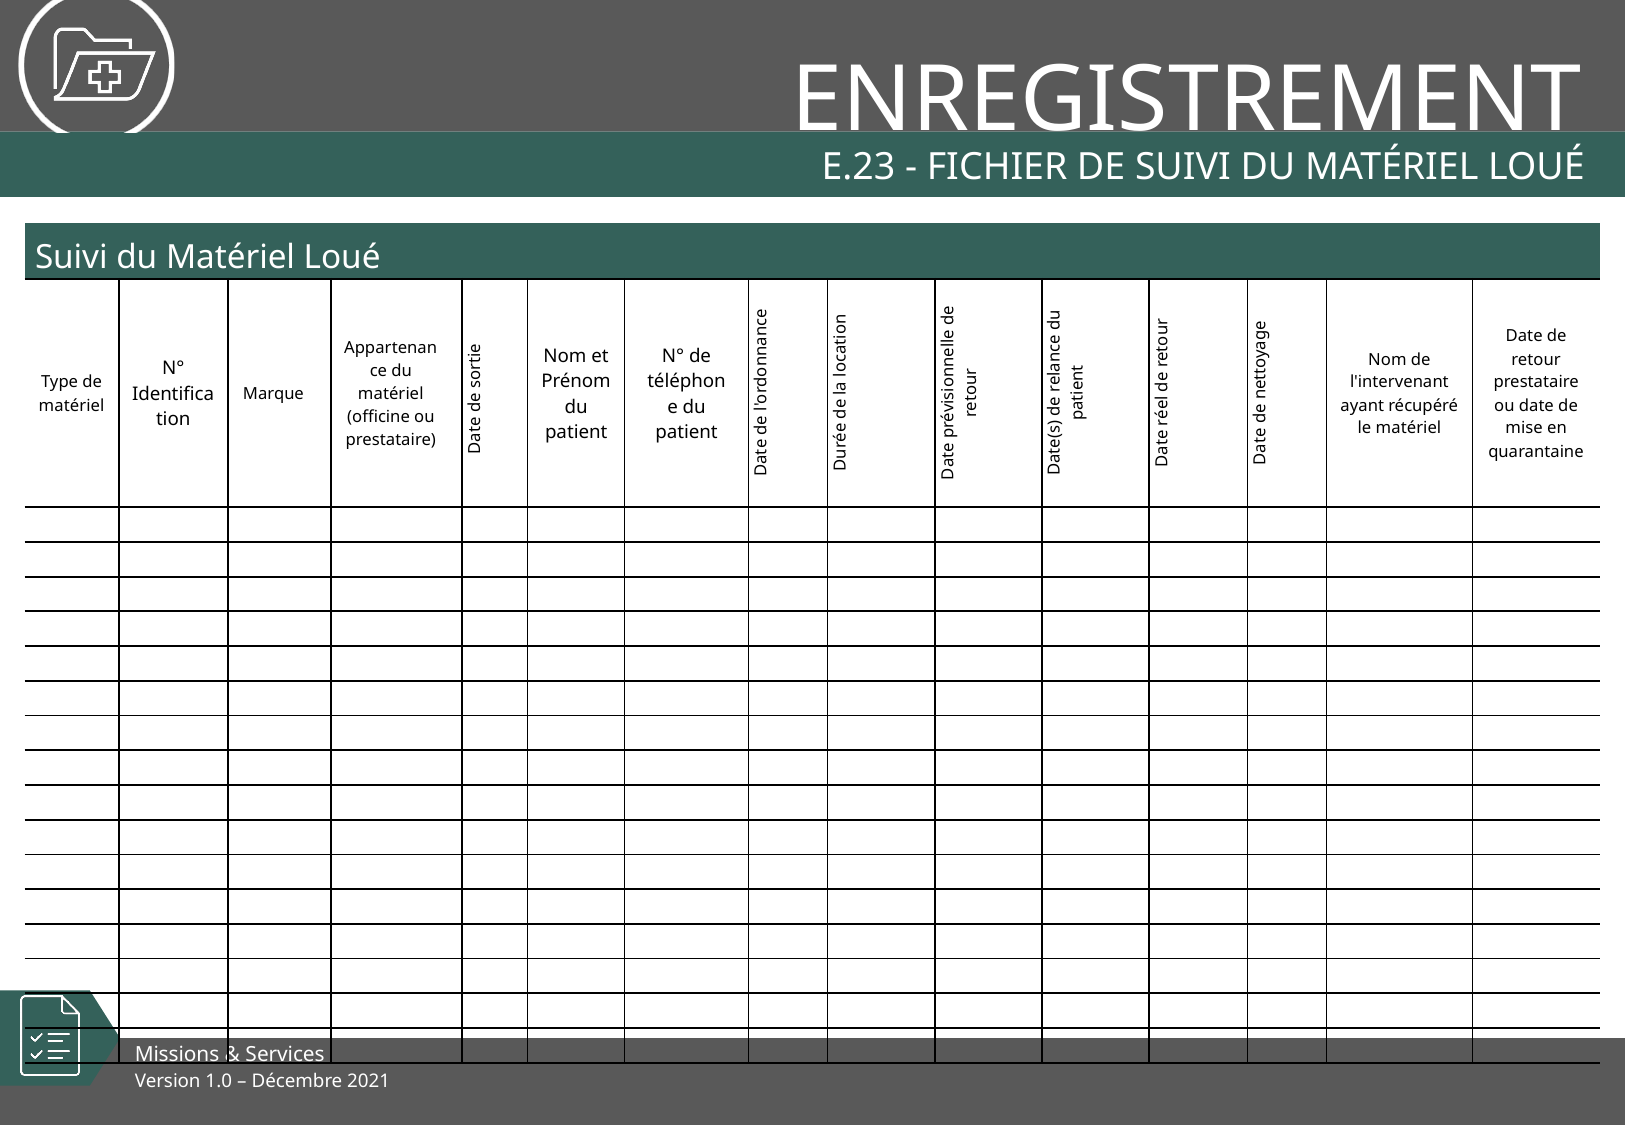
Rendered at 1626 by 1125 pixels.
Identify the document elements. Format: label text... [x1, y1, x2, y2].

table_cell [1473, 786, 1600, 819]
table_cell [1327, 647, 1472, 680]
table_cell N° Identification [120, 280, 227, 506]
table_cell [749, 925, 827, 958]
table_cell [625, 1029, 748, 1062]
table_cell [1043, 925, 1148, 958]
table_cell Date de nettoyage [1248, 280, 1326, 506]
table_cell [936, 959, 1041, 992]
table_cell [1248, 682, 1326, 715]
table_cell [25, 786, 118, 819]
table_cell [828, 890, 934, 923]
table_cell Durée de la location [828, 280, 934, 506]
table_cell [828, 925, 934, 958]
table_cell [332, 821, 461, 854]
title E.23 - Fichier de suivi du matériel loué [511, 139, 1601, 196]
table_cell [25, 1029, 118, 1062]
table_cell [1327, 786, 1472, 819]
table_cell [1043, 890, 1148, 923]
table_cell Appartenance du matériel (officine ou prestataire) [332, 280, 461, 506]
table_cell [463, 925, 527, 958]
table_cell [828, 821, 934, 854]
table_cell [1473, 682, 1600, 715]
table_cell [332, 786, 461, 819]
table_cell [625, 716, 748, 749]
table_cell [1248, 508, 1326, 541]
table_cell [463, 751, 527, 784]
table_cell [936, 612, 1041, 645]
table_cell [1248, 994, 1326, 1027]
table_cell Date de l'ordonnance [749, 280, 827, 506]
table_cell [749, 578, 827, 610]
table_cell [936, 543, 1041, 576]
table_cell Nom de l'intervenant ayant récupéré le matériel [1327, 280, 1472, 506]
table_cell [749, 612, 827, 645]
table_cell [828, 578, 934, 610]
table_cell [828, 959, 934, 992]
picture [20, 995, 80, 1076]
table_cell [936, 855, 1041, 888]
table_cell [936, 647, 1041, 680]
table_cell [1327, 821, 1472, 854]
table_cell [1248, 890, 1326, 923]
table_cell [1043, 1029, 1148, 1062]
table_cell [828, 682, 934, 715]
table_cell [749, 994, 827, 1027]
table_cell [625, 855, 748, 888]
table_cell [936, 716, 1041, 749]
table_cell Type de matériel [25, 280, 118, 506]
table_cell [229, 786, 330, 819]
table_cell [463, 890, 527, 923]
table_cell [332, 925, 461, 958]
table_cell [828, 855, 934, 888]
table_cell [463, 508, 527, 541]
table_cell [229, 821, 330, 854]
table_cell [1043, 682, 1148, 715]
table_cell Date prévisionnelle de retour [936, 280, 1041, 506]
table_cell [25, 925, 118, 958]
table_cell [1150, 959, 1247, 992]
table_cell [1473, 612, 1600, 645]
table_cell [528, 925, 624, 958]
table_cell [229, 890, 330, 923]
table_cell [229, 647, 330, 680]
table_cell [1248, 821, 1326, 854]
table_cell [332, 994, 461, 1027]
table_cell [528, 647, 624, 680]
table_cell [463, 821, 527, 854]
table_cell [1327, 682, 1472, 715]
table_cell [936, 682, 1041, 715]
table_cell [1043, 578, 1148, 610]
table_cell [749, 1029, 827, 1062]
table_cell [120, 578, 227, 610]
table_cell [1327, 508, 1472, 541]
table_cell [1473, 821, 1600, 854]
table_cell [229, 612, 330, 645]
table_cell [463, 647, 527, 680]
table_cell [828, 508, 934, 541]
table_cell [1473, 855, 1600, 888]
table_header [1472, 223, 1600, 278]
table_cell [749, 647, 827, 680]
table_cell [1327, 578, 1472, 610]
table_cell [120, 612, 227, 645]
table_cell [828, 994, 934, 1027]
table_cell [1473, 890, 1600, 923]
table_cell [528, 543, 624, 576]
table_cell Date réel de retour [1150, 280, 1247, 506]
table_cell [828, 716, 934, 749]
table_cell [120, 751, 227, 784]
table_cell [625, 925, 748, 958]
table_cell [25, 682, 118, 715]
table_cell [1248, 647, 1326, 680]
table_cell [463, 612, 527, 645]
table_cell [120, 959, 227, 992]
table_cell [1150, 751, 1247, 784]
table_cell [120, 716, 227, 749]
table_cell [120, 855, 227, 888]
table_cell [1248, 786, 1326, 819]
table_cell [1150, 578, 1247, 610]
table_cell [229, 578, 330, 610]
table_cell [229, 855, 330, 888]
table_cell [749, 716, 827, 749]
table_header [1247, 223, 1327, 278]
table_cell [528, 716, 624, 749]
table_cell [625, 612, 748, 645]
table_cell [463, 855, 527, 888]
table_cell [1043, 508, 1148, 541]
table_cell [1043, 821, 1148, 854]
table_cell [229, 1029, 330, 1062]
table_cell [1327, 959, 1472, 992]
table_cell [749, 821, 827, 854]
table_cell [120, 821, 227, 854]
picture [18, 0, 175, 133]
table_cell [1043, 543, 1148, 576]
table_cell [528, 786, 624, 819]
table_cell [528, 682, 624, 715]
table_cell [1150, 855, 1247, 888]
table_cell [120, 1029, 227, 1062]
table_cell [1248, 543, 1326, 576]
table_cell [936, 821, 1041, 854]
table_cell [625, 543, 748, 576]
table_cell Marque [229, 280, 330, 506]
table_cell [332, 1029, 461, 1062]
table_cell [749, 855, 827, 888]
table_cell [1043, 612, 1148, 645]
table_cell [828, 543, 934, 576]
table_cell [120, 994, 227, 1027]
table_cell [1150, 647, 1247, 680]
table_cell [25, 578, 118, 610]
table_cell [1248, 612, 1326, 645]
table_cell [528, 1029, 624, 1062]
table_cell [1473, 716, 1600, 749]
table_cell [1327, 890, 1472, 923]
table_cell [528, 508, 624, 541]
table_cell [936, 890, 1041, 923]
table_cell [625, 578, 748, 610]
table_cell [749, 543, 827, 576]
table_cell [1043, 716, 1148, 749]
table_cell [1150, 612, 1247, 645]
table_cell [528, 612, 624, 645]
table_cell [229, 508, 330, 541]
table_cell [936, 751, 1041, 784]
table_cell [1043, 994, 1148, 1027]
table_cell [120, 508, 227, 541]
table_cell [1043, 751, 1148, 784]
table_cell [528, 855, 624, 888]
table_cell [332, 682, 461, 715]
table_cell [463, 1029, 527, 1062]
table_cell [1327, 716, 1472, 749]
table_cell [332, 578, 461, 610]
table_cell [1150, 786, 1247, 819]
table_cell [1473, 647, 1600, 680]
table_cell [528, 578, 624, 610]
table_cell [332, 855, 461, 888]
table_cell [25, 612, 118, 645]
table_cell [1150, 890, 1247, 923]
table_cell [1327, 543, 1472, 576]
table_cell [120, 647, 227, 680]
table_cell [528, 959, 624, 992]
table_cell [528, 821, 624, 854]
table_cell [1150, 821, 1247, 854]
table_cell [229, 716, 330, 749]
table_header [1149, 223, 1247, 278]
table_cell [828, 1029, 934, 1062]
table_cell [1327, 994, 1472, 1027]
table_cell [1327, 751, 1472, 784]
table_cell [936, 1029, 1041, 1062]
table_cell [25, 959, 118, 992]
table_cell [1043, 647, 1148, 680]
table_cell [1248, 716, 1326, 749]
table_cell [1248, 855, 1326, 888]
table_cell [229, 543, 330, 576]
table_cell [625, 959, 748, 992]
table_cell [229, 925, 330, 958]
table_cell [1248, 578, 1326, 610]
table_cell [749, 959, 827, 992]
table_cell [1248, 751, 1326, 784]
table_cell [936, 994, 1041, 1027]
table_cell [463, 994, 527, 1027]
table_cell [1248, 925, 1326, 958]
table_cell [1473, 578, 1600, 610]
table_cell [749, 751, 827, 784]
table_cell [332, 543, 461, 576]
table_cell [25, 994, 118, 1027]
table_cell [749, 786, 827, 819]
table_cell [463, 959, 527, 992]
table_cell Nom et Prénom du patient [528, 280, 624, 506]
table_cell Date de sortie [463, 280, 527, 506]
table_cell [528, 751, 624, 784]
table_cell [1473, 959, 1600, 992]
table_cell [625, 994, 748, 1027]
table_cell [625, 647, 748, 680]
table_cell [1150, 543, 1247, 576]
table_cell [1043, 786, 1148, 819]
table_cell [528, 994, 624, 1027]
table_cell [120, 786, 227, 819]
table_cell [1327, 612, 1472, 645]
table_cell [1150, 1029, 1247, 1062]
table_cell [25, 716, 118, 749]
table_cell [120, 890, 227, 923]
table_cell [332, 716, 461, 749]
table_cell [25, 855, 118, 888]
table_cell [1150, 682, 1247, 715]
table_cell N° de téléphone du patient [625, 280, 748, 506]
table_cell [1150, 925, 1247, 958]
table_cell [828, 612, 934, 645]
table_cell [625, 751, 748, 784]
table_cell [828, 751, 934, 784]
table_cell [1473, 508, 1600, 541]
table_cell [1248, 959, 1326, 992]
table_cell [229, 751, 330, 784]
table_cell [625, 508, 748, 541]
table_cell [332, 647, 461, 680]
table_cell [1327, 855, 1472, 888]
table_cell [463, 786, 527, 819]
table_cell [936, 786, 1041, 819]
table_cell [463, 682, 527, 715]
table_header [1327, 223, 1472, 278]
table_cell [25, 890, 118, 923]
table_cell [625, 682, 748, 715]
text_box [52, 132, 1625, 207]
table_cell [1327, 1029, 1472, 1062]
table_cell [120, 682, 227, 715]
table_cell [25, 543, 118, 576]
table_cell [625, 786, 748, 819]
table_cell [528, 890, 624, 923]
table_cell [1473, 925, 1600, 958]
table_cell [1473, 1029, 1600, 1062]
table_cell [229, 994, 330, 1027]
table_cell [229, 682, 330, 715]
table_cell [625, 890, 748, 923]
table_cell [25, 647, 118, 680]
table_cell [936, 925, 1041, 958]
table_cell [120, 925, 227, 958]
table_cell [1248, 1029, 1326, 1062]
table_cell [1150, 508, 1247, 541]
table_cell [828, 647, 934, 680]
table_cell [332, 890, 461, 923]
table_cell [25, 751, 118, 784]
table_cell [332, 751, 461, 784]
table_cell Date(s) de relance du patient [1043, 280, 1148, 506]
table_cell [25, 508, 118, 541]
table_cell [1043, 855, 1148, 888]
table_cell [749, 508, 827, 541]
table_cell [229, 959, 330, 992]
table_cell [463, 578, 527, 610]
table_cell [625, 821, 748, 854]
table_cell Date de retour prestataire ou date de mise en quarantaine [1473, 280, 1600, 506]
table_cell [936, 578, 1041, 610]
table_cell [1150, 994, 1247, 1027]
table_cell [120, 543, 227, 576]
table_cell [1043, 959, 1148, 992]
table_cell [332, 612, 461, 645]
table_cell [1473, 751, 1600, 784]
table_cell [1327, 925, 1472, 958]
table_header Suivi du Matériel Loué [25, 223, 1149, 278]
table_cell [332, 959, 461, 992]
table_cell [332, 508, 461, 541]
table_cell [25, 821, 118, 854]
table_cell [828, 786, 934, 819]
table_cell [936, 508, 1041, 541]
table_cell [749, 682, 827, 715]
table_cell [749, 890, 827, 923]
table_cell [463, 716, 527, 749]
table_cell [1150, 716, 1247, 749]
table_cell [1473, 543, 1600, 576]
table_cell [1473, 994, 1600, 1027]
table_cell [463, 543, 527, 576]
